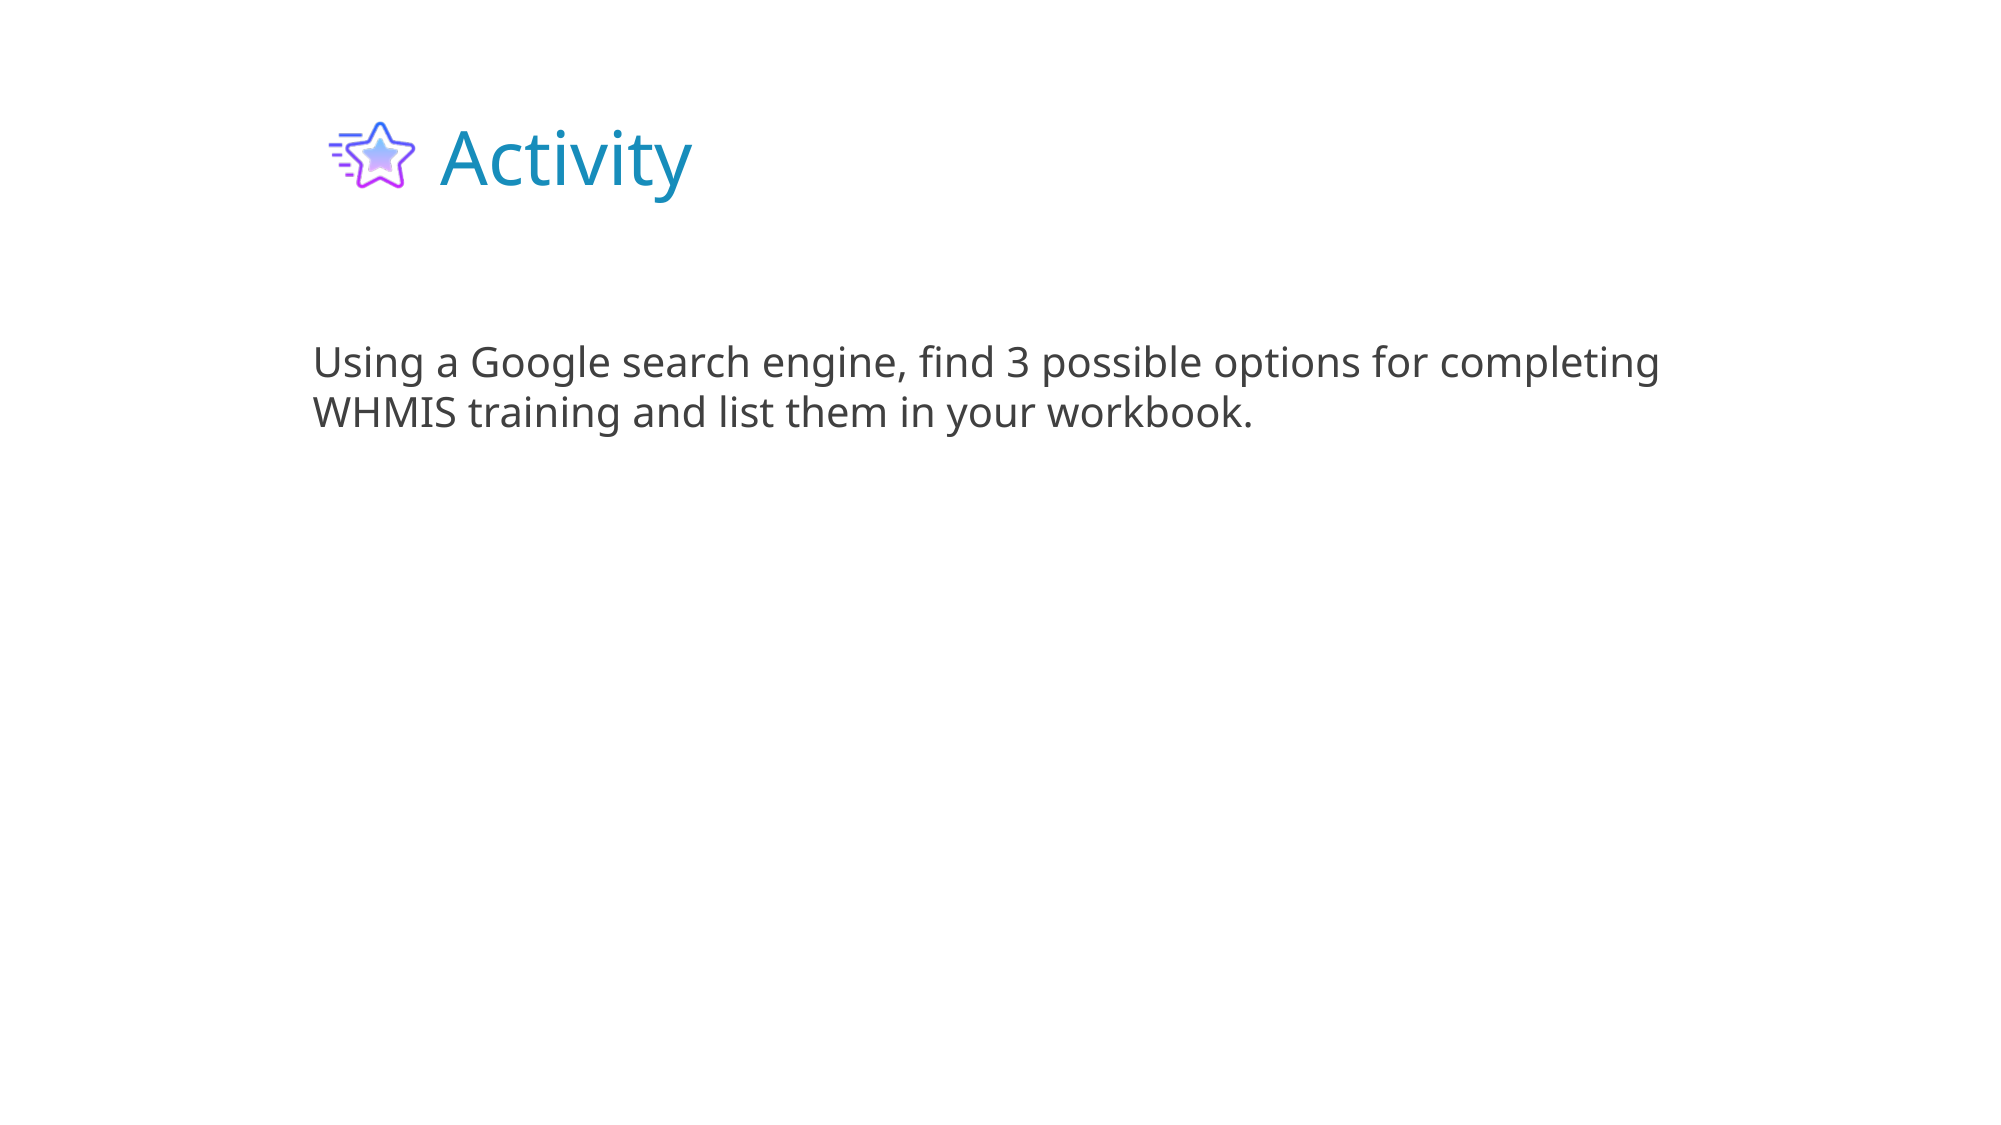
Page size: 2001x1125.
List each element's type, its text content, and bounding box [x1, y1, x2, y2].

title Activity [425, 102, 1888, 313]
list Using a Google search engine, find 3 possible options for completing WHMIS training and list them in your workbook. [297, 328, 1760, 1052]
picture [319, 102, 425, 208]
